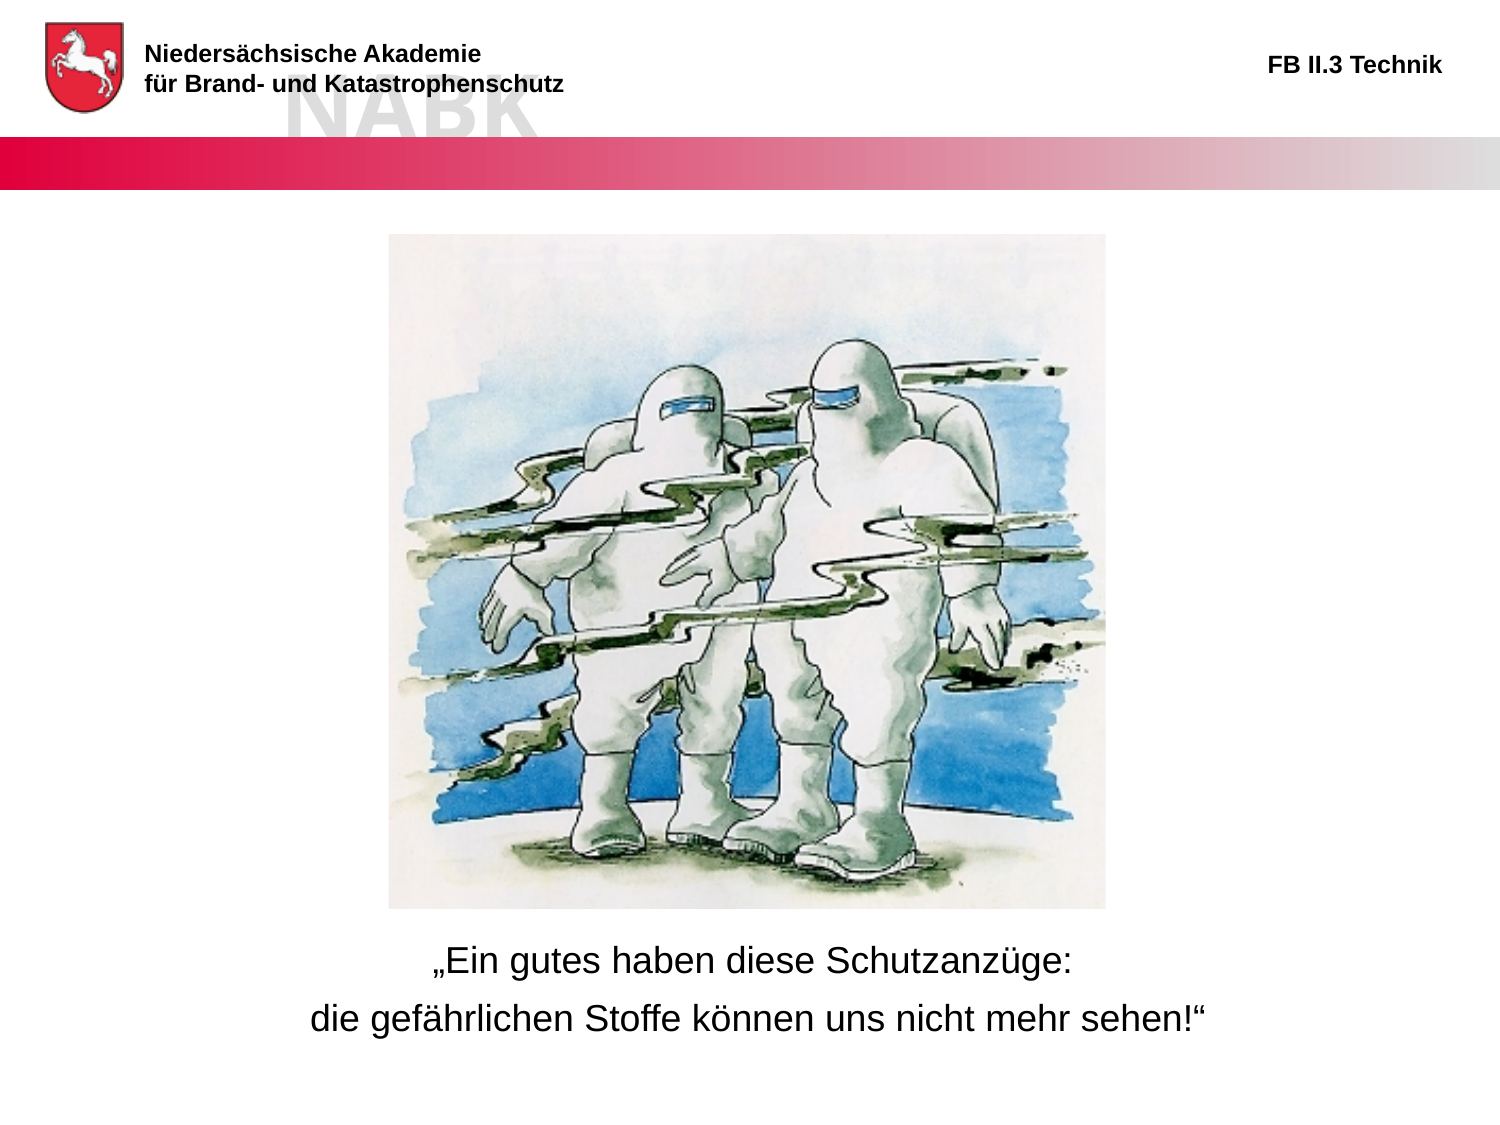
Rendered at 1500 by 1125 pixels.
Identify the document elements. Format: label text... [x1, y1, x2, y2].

picture [45, 22, 124, 114]
text_box „Ein gutes haben diese Schutzanzüge: die gefährlichen Stoffe können uns nicht mehr sehen!“ [90, 928, 1426, 1046]
picture [388, 234, 1106, 909]
